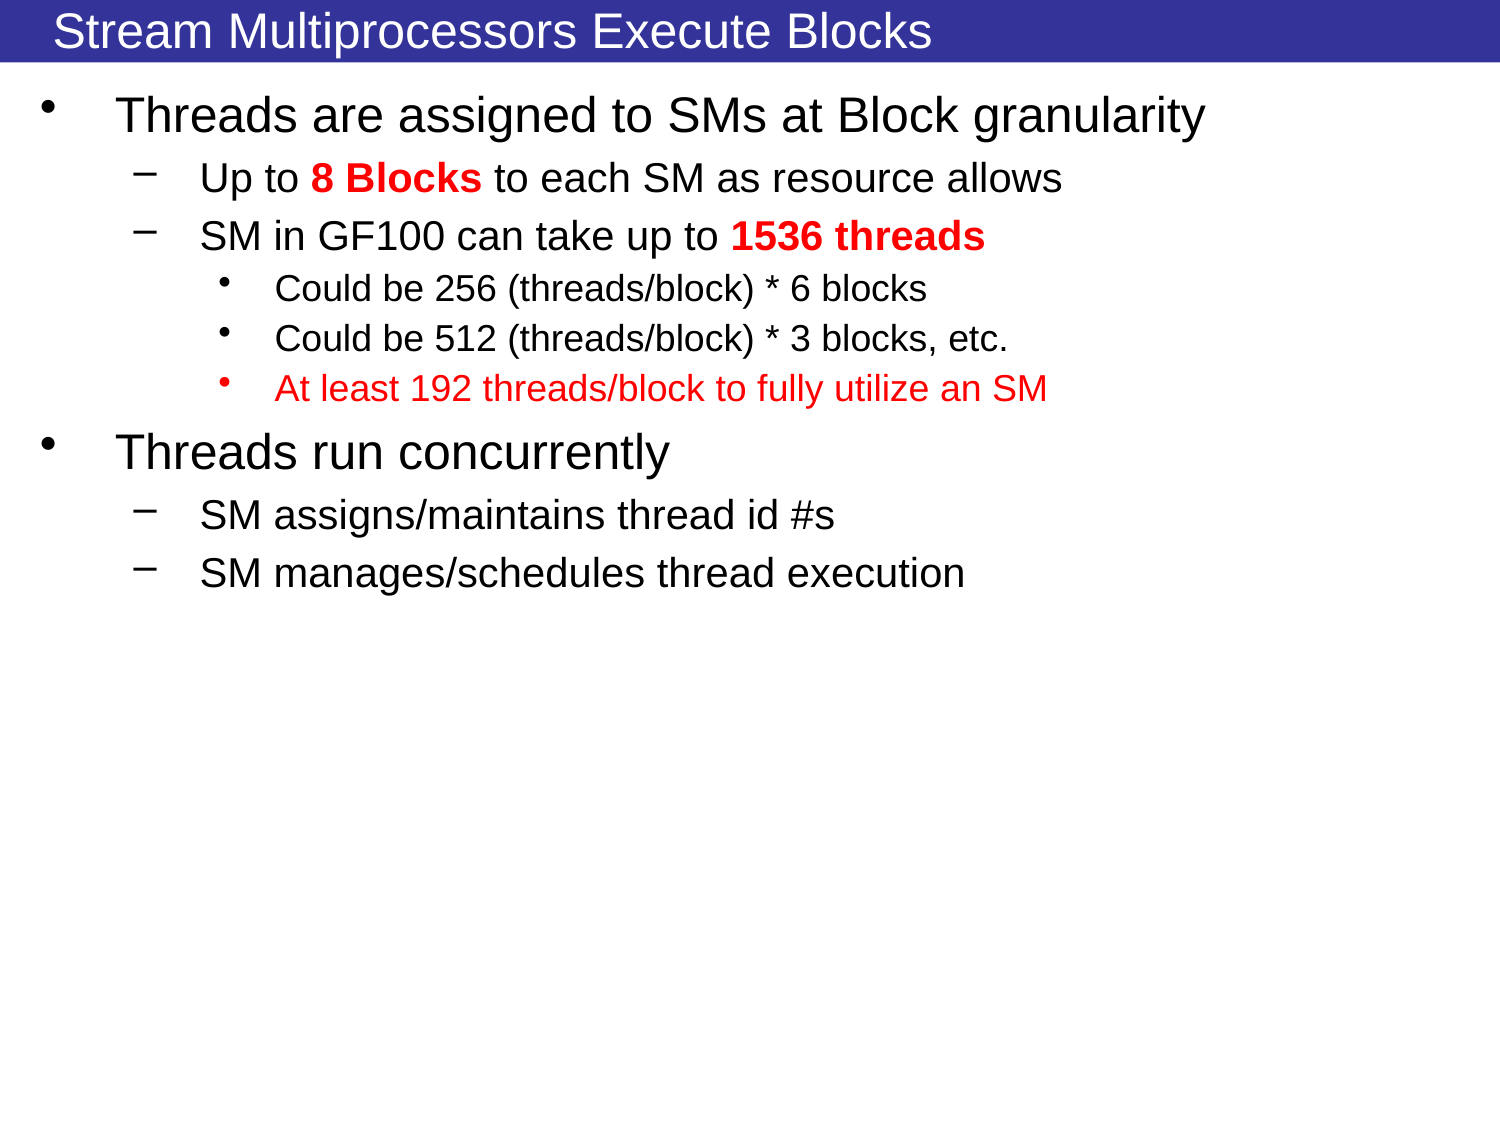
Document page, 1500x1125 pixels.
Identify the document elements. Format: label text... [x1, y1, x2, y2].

text_box Threads are assigned to SMs at Block granularity Up to 8 Blocks to each SM as resource allows SM in GF100 can take up to 1536 threads Could be 256 (threads/block) * 6 blocks Could be 512 (threads/block) * 3 blocks, etc. At least 192 threads/block to fully utilize an SM Threads run concurrently SM assigns/maintains thread id #s SM manages/schedules thread execution [24, 75, 1425, 950]
title Stream Multiprocessors Execute Blocks [37, 7, 1426, 51]
